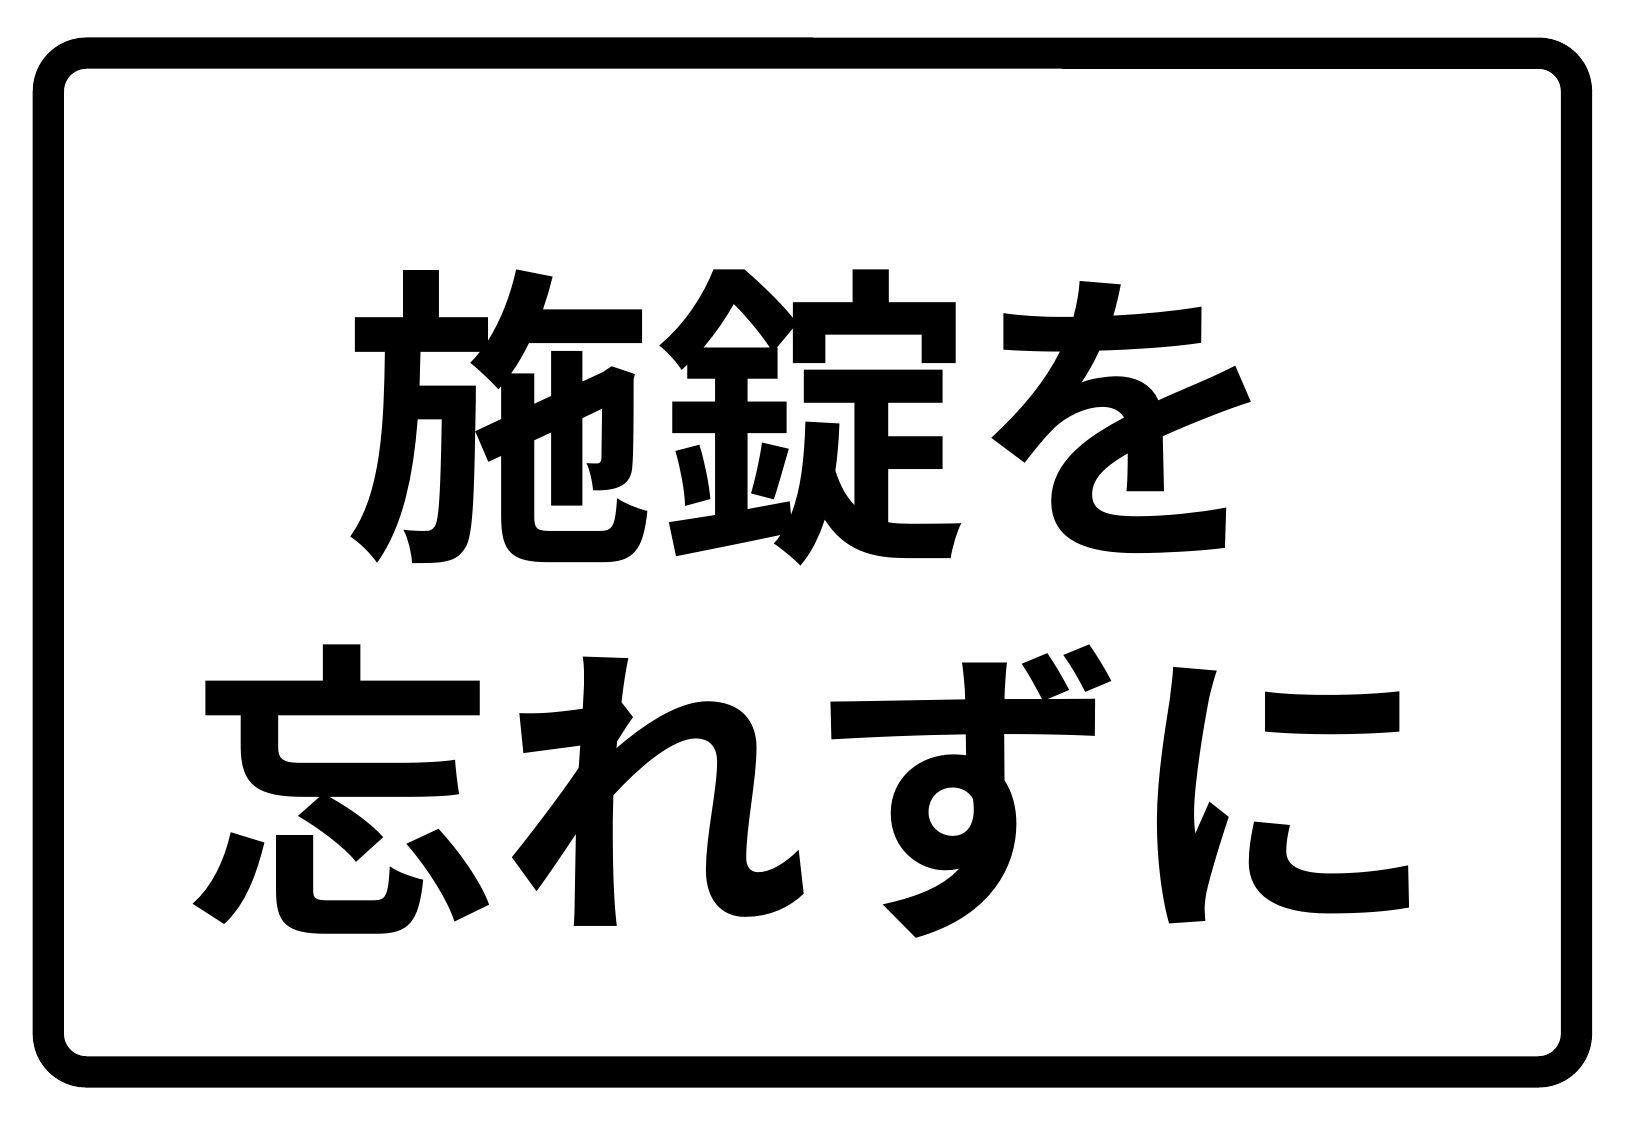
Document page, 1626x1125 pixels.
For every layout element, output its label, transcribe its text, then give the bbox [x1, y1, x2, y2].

text_box [46, 50, 1579, 215]
text_box [46, 981, 1579, 1075]
text_box 施錠を 忘れずに [0, 215, 1625, 981]
